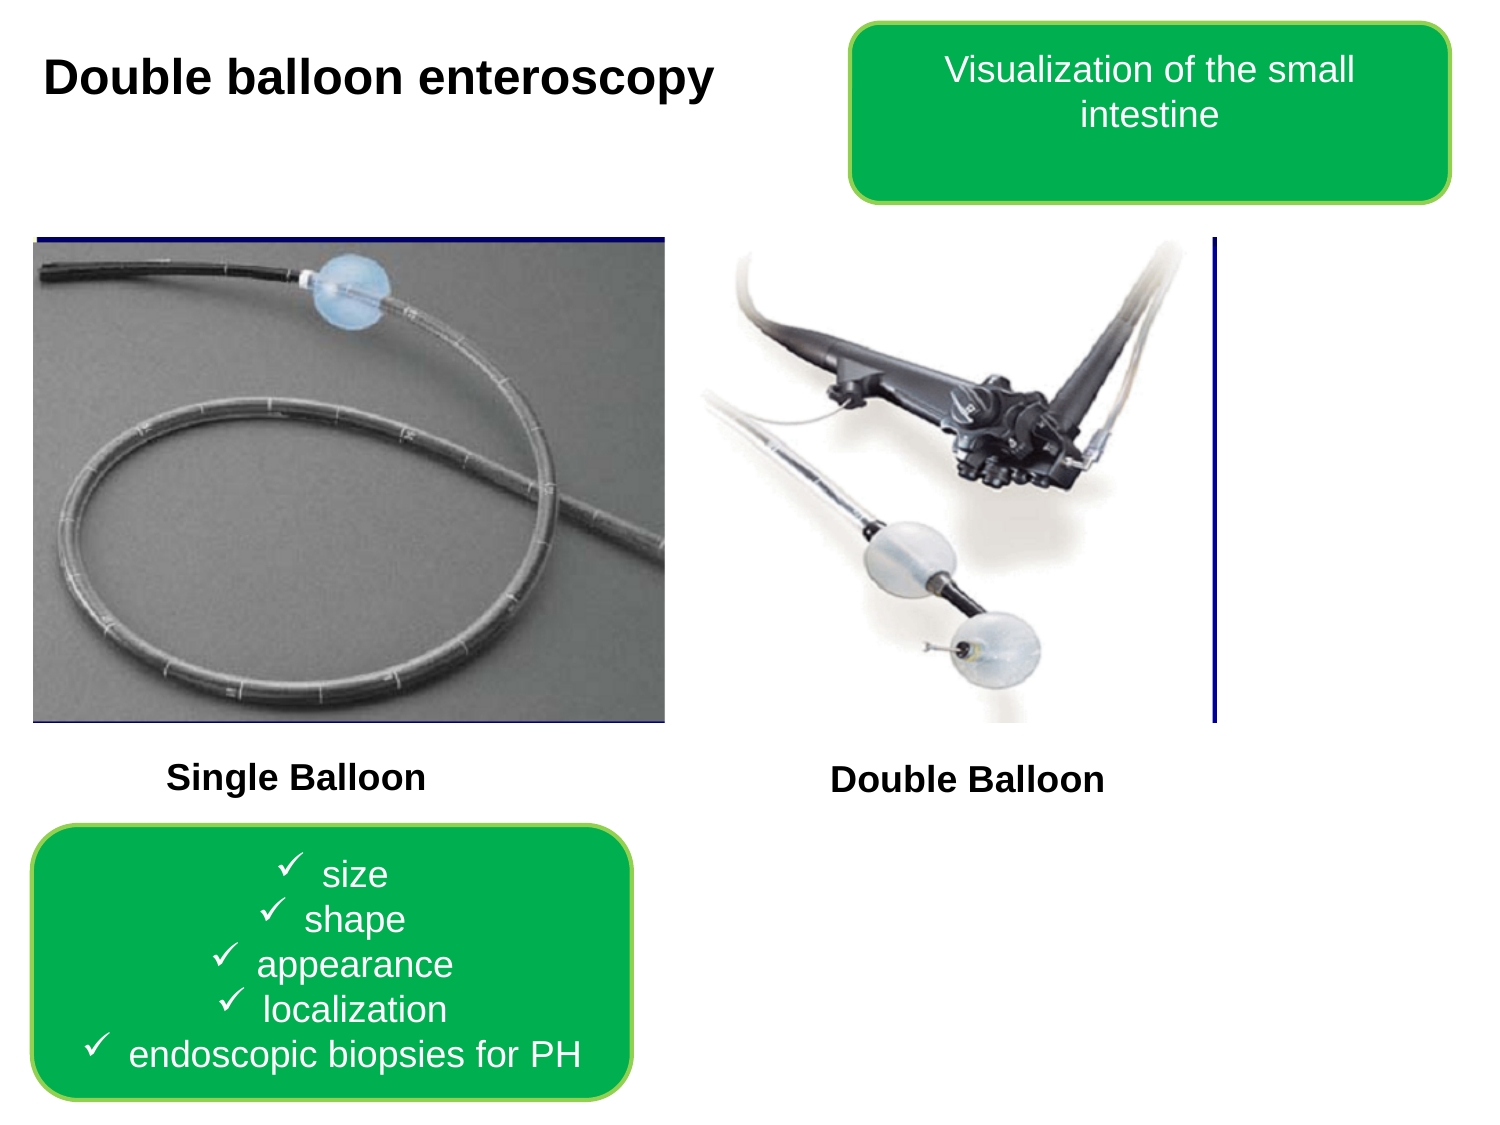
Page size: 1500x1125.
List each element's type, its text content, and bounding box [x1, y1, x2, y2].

text_box Double Balloon [815, 747, 1121, 808]
text_box size shape appearance localization endoscopic biopsies for PH [29, 822, 634, 1103]
picture [33, 237, 1217, 724]
text_box Visualization of the small intestine [847, 20, 1453, 206]
text_box Single Balloon [151, 745, 442, 806]
text_box Double balloon enteroscopy [28, 37, 731, 112]
